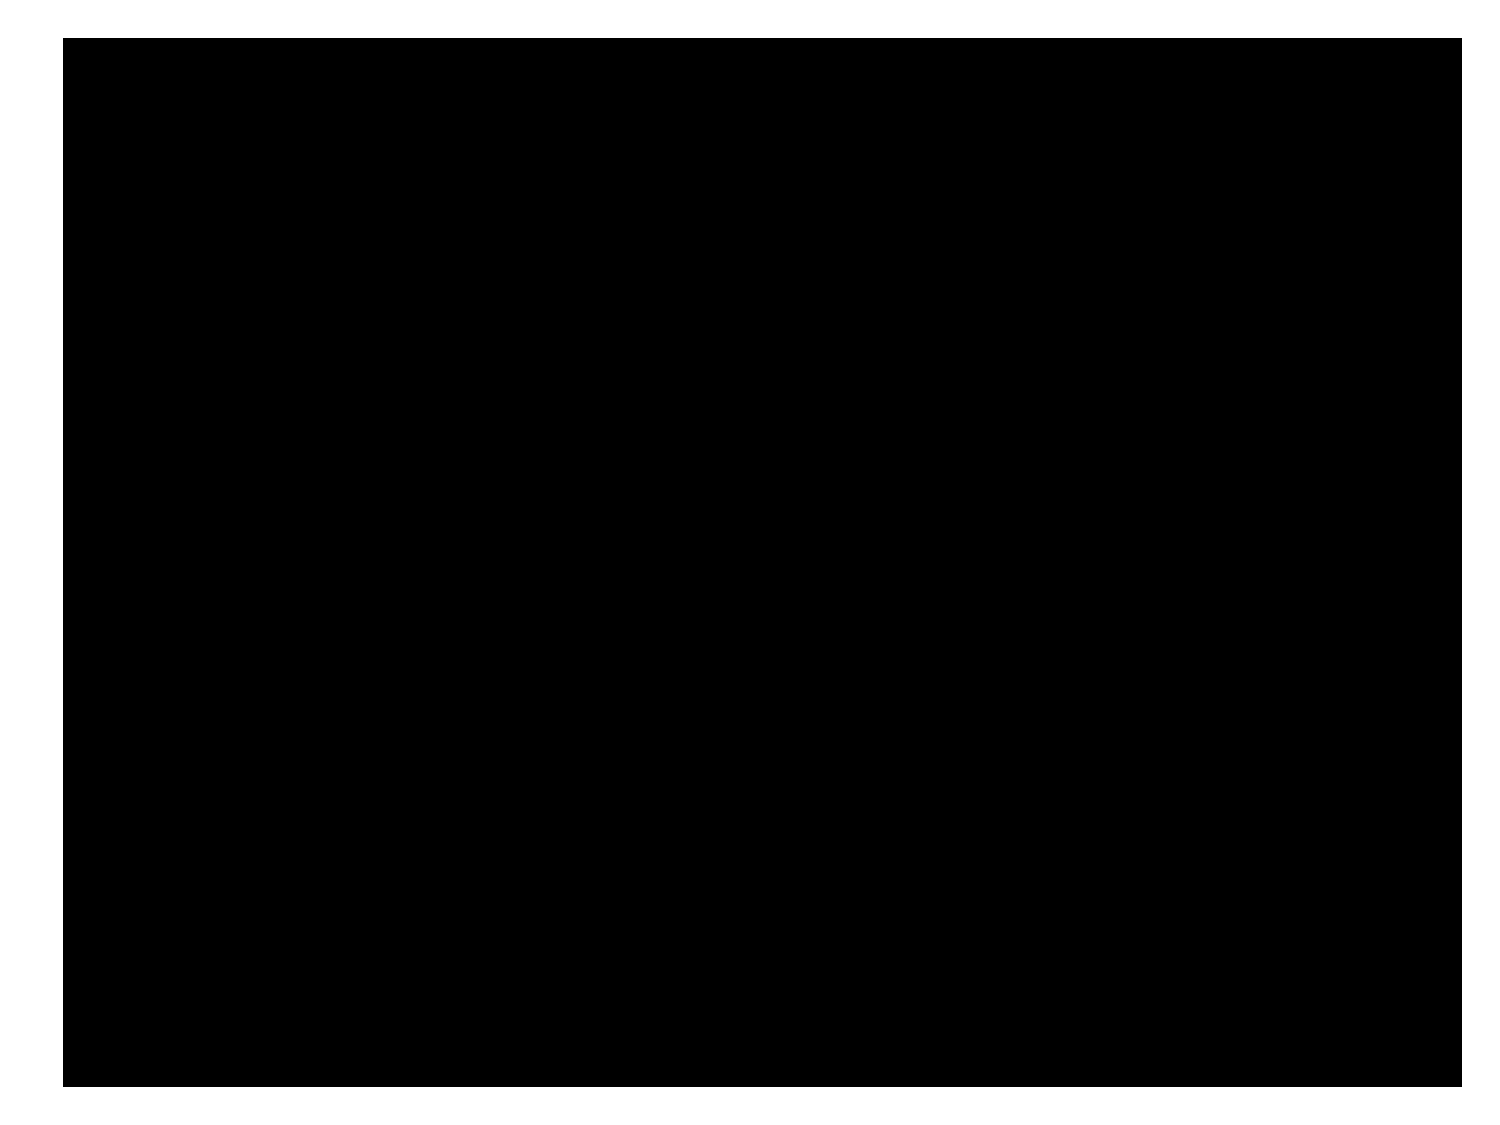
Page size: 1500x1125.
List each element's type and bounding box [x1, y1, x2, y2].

text_box [62, 37, 1463, 1088]
